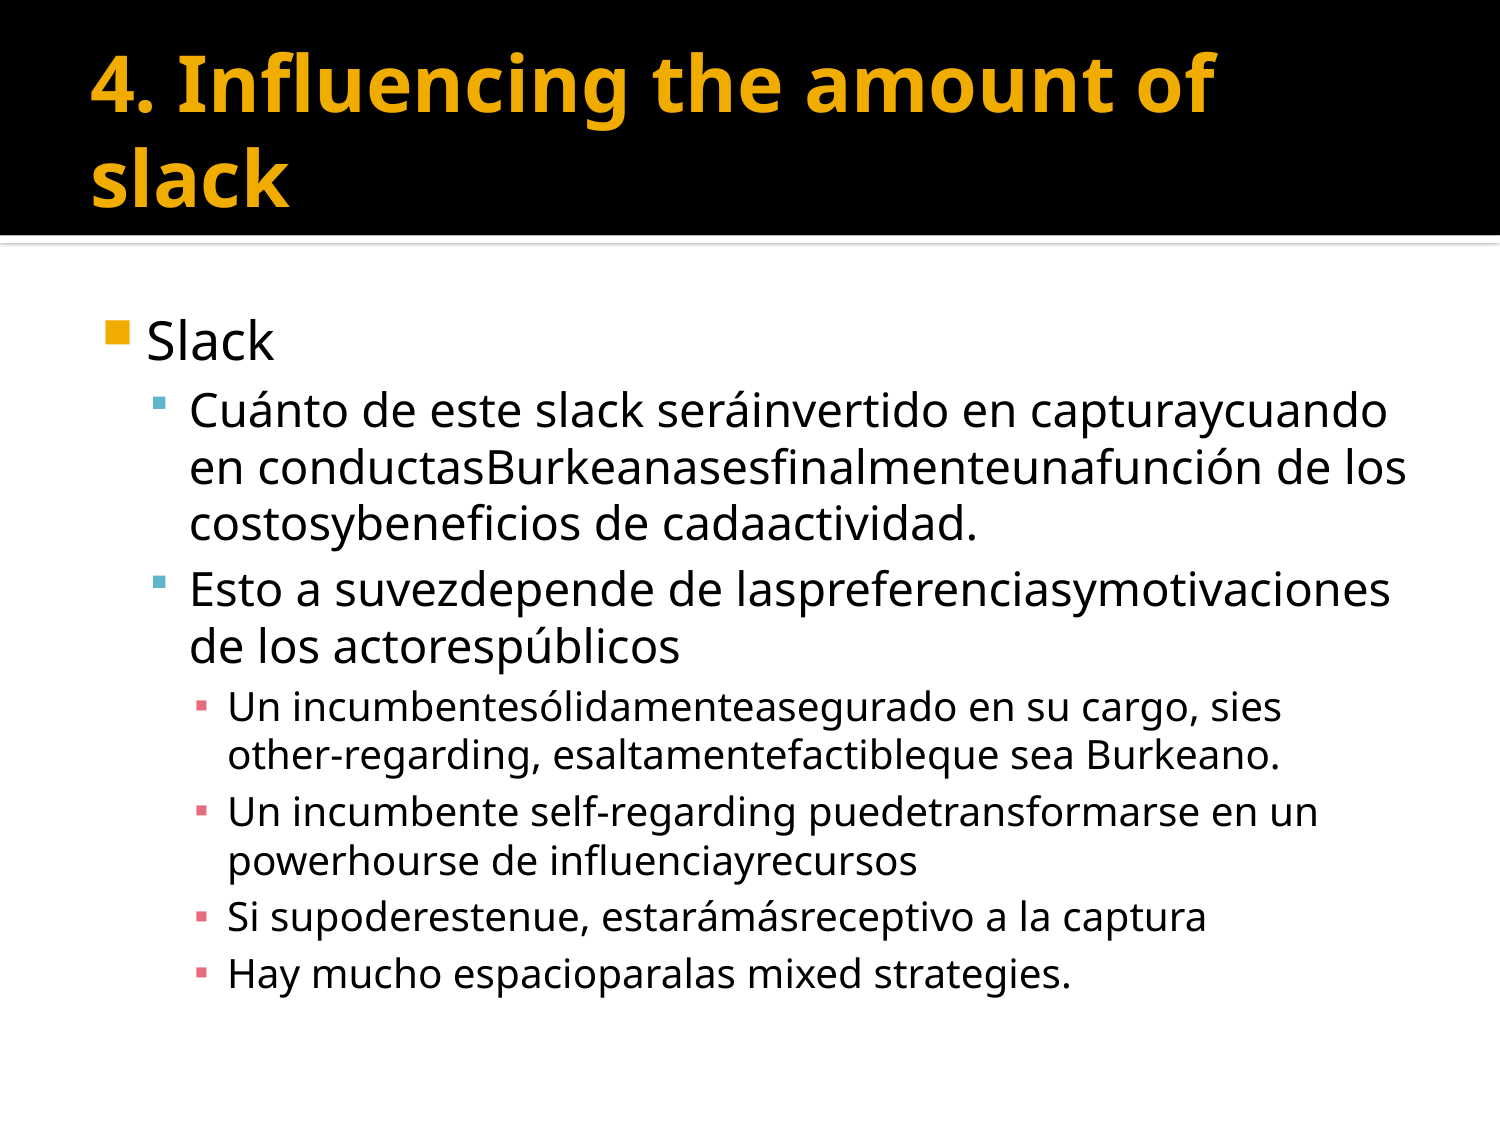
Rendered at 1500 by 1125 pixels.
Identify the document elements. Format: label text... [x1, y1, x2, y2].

title 4. Influencing the amount of slack [75, 25, 1425, 231]
list Slack Cuánto de este slack seráinvertido en capturaycuando en conductasBurkeanasesfinalmenteunafunción de los costosybeneficios de cadaactividad. Esto a suvezdepende de laspreferenciasymotivaciones de los actorespúblicos Un incumbentesólidamenteasegurado en su cargo, sies other-regarding, esaltamentefactibleque sea Burkeano. Un incumbente self-regarding puedetransformarse en un powerhourse de influenciayrecursos Si supoderestenue, estarámásreceptivo a la captura Hay mucho espacioparalas mixed strategies. [75, 291, 1425, 1050]
